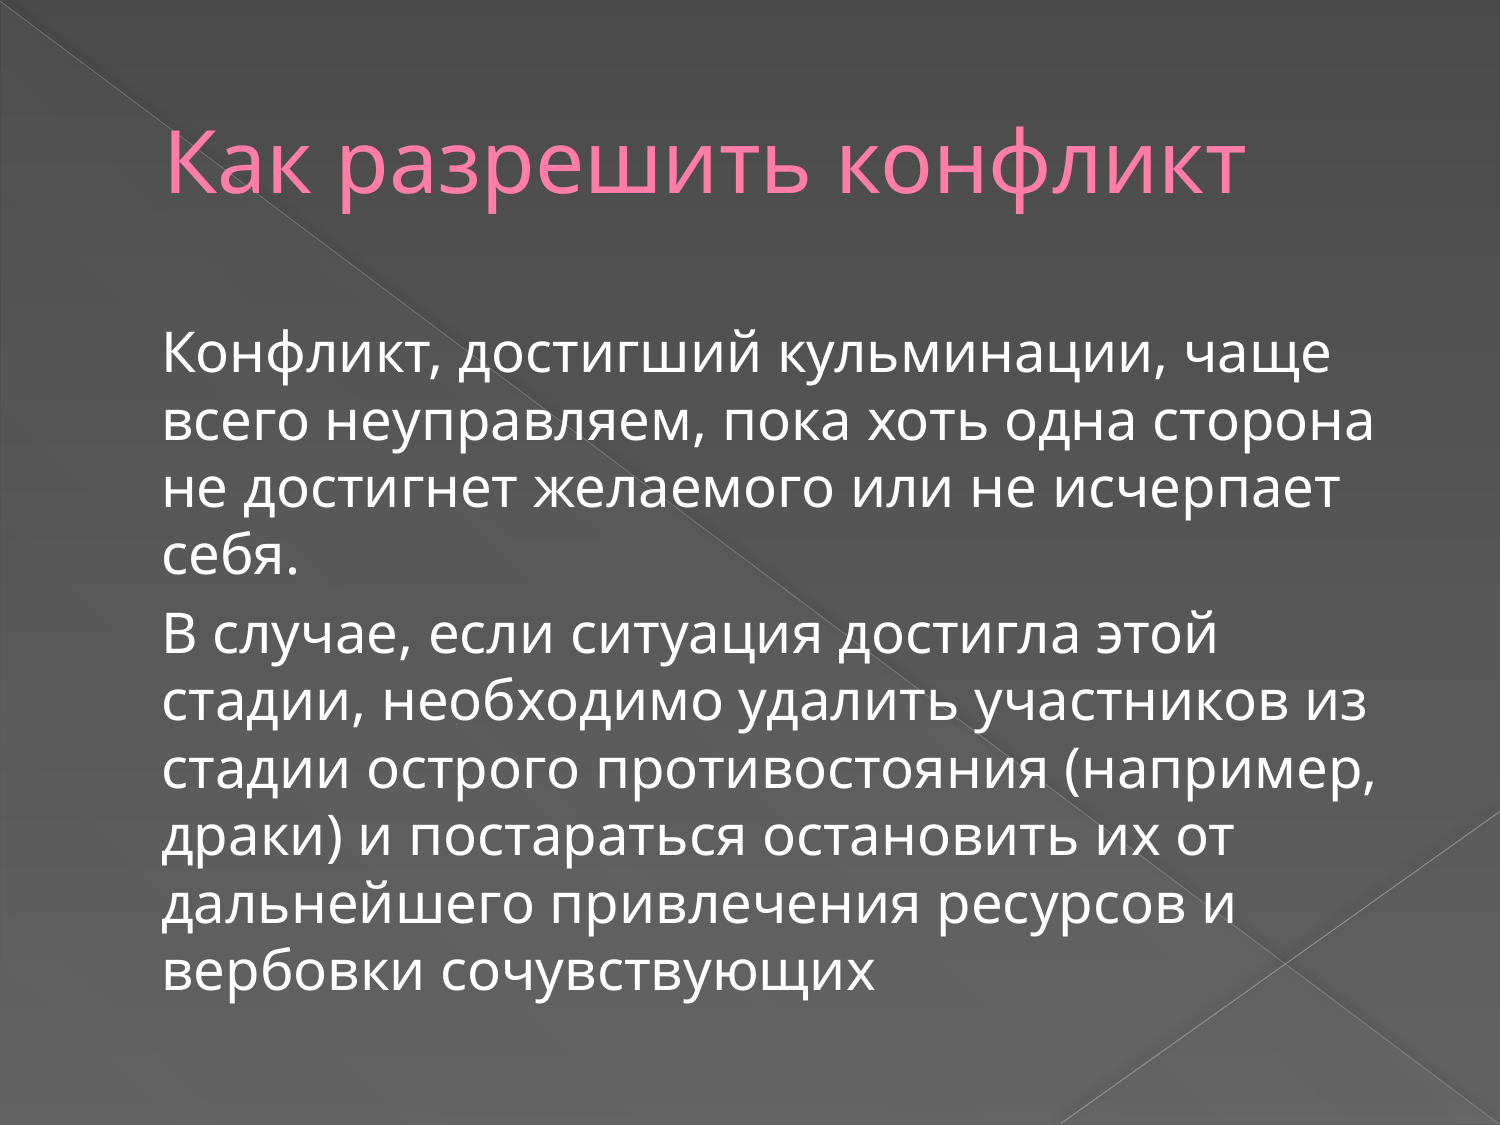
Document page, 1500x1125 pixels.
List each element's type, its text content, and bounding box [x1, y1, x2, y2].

title Как разрешить конфликт [75, 43, 1425, 274]
list Конфликт, достигший кульминации, чаще всего неуправляем, пока хоть одна сторона не достигнет желаемого или не исчерпает себя. В случае, если ситуация достигла этой стадии, необходимо удалить участников из стадии острого противостояния (например, драки) и постараться остановить их от дальнейшего привлечения ресурсов и вербовки сочувствующих [75, 308, 1425, 1059]
